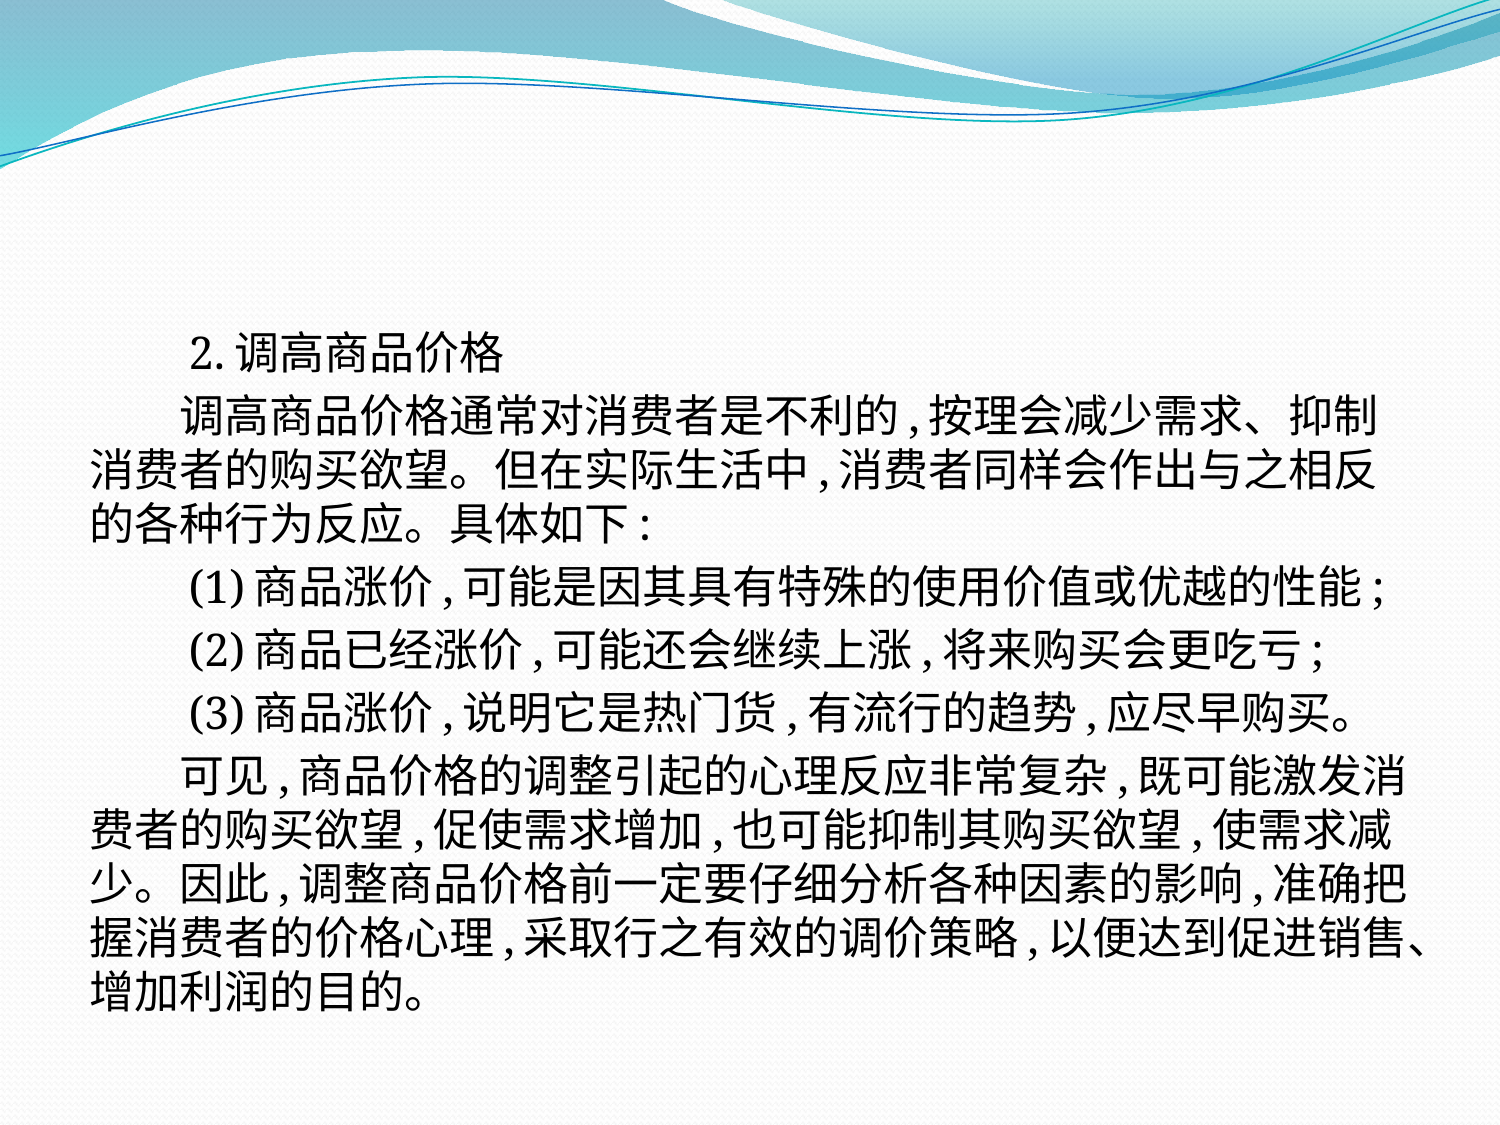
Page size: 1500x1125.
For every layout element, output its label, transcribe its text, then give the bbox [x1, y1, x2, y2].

list 2.调高商品价格 调高商品价格通常对消费者是不利的,按理会减少需求、抑制消费者的购买欲望。但在实际生活中,消费者同样会作出与之相反的各种行为反应。具体如下: (1)商品涨价,可能是因其具有特殊的使用价值或优越的性能; (2)商品已经涨价,可能还会继续上涨,将来购买会更吃亏; (3)商品涨价,说明它是热门货,有流行的趋势,应尽早购买。 可见,商品价格的调整引起的心理反应非常复杂,既可能激发消费者的购买欲望,促使需求增加,也可能抑制其购买欲望,使需求减少。因此,调整商品价格前一定要仔细分析各种因素的影响,准确把握消费者的价格心理,采取行之有效的调价策略,以便达到促进销售、增加利润的目的。 [75, 317, 1425, 1038]
